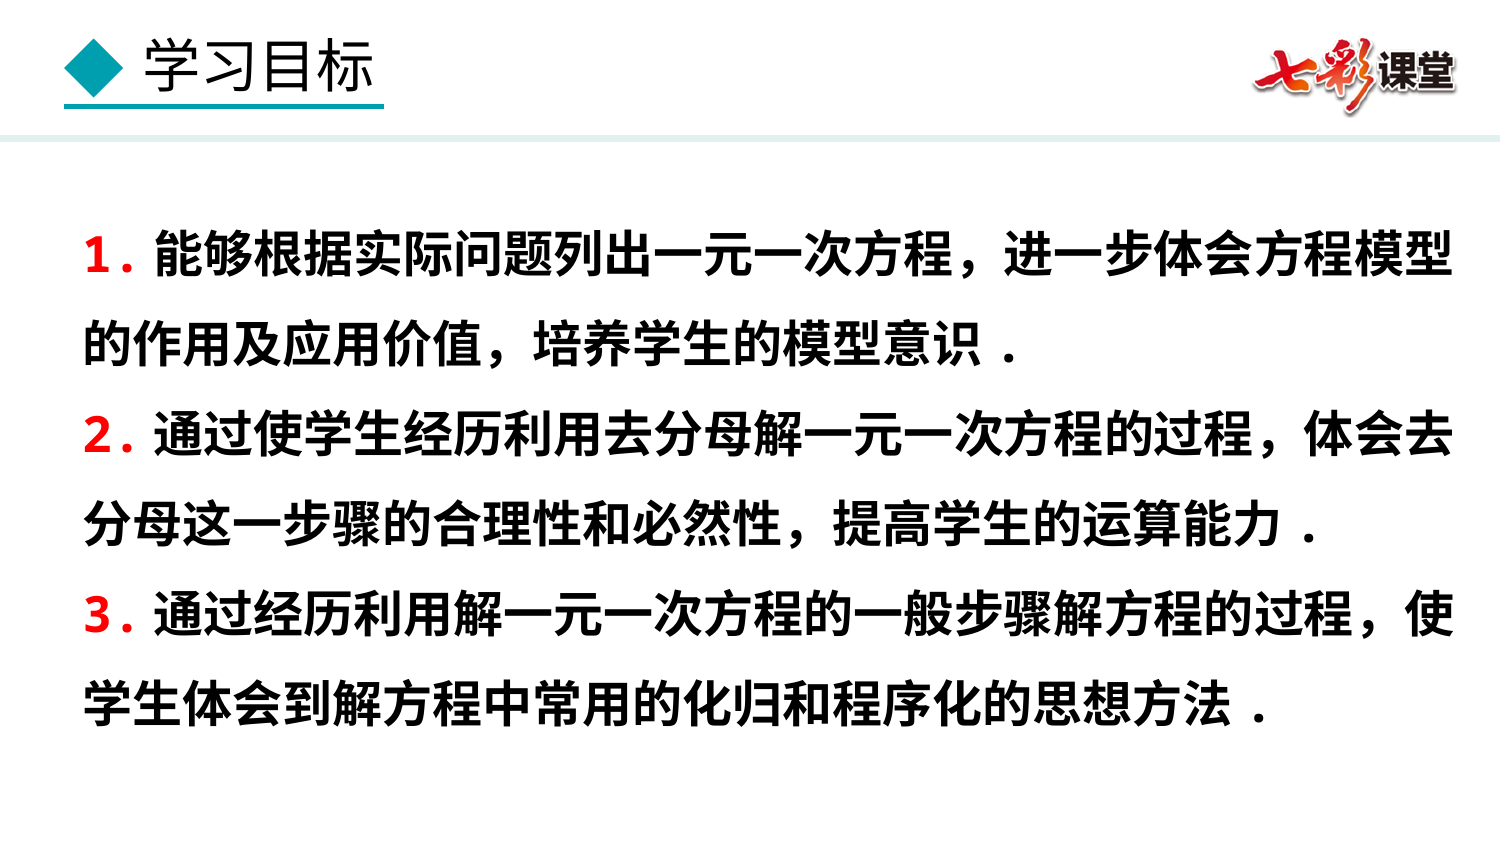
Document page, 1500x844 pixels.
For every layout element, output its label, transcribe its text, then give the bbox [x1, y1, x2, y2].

text_box 1.能够根据实际问题列出一元一次方程，进一步体会方程模型的作用及应用价值，培养学生的模型意识. 2.通过使学生经历利用去分母解一元一次方程的过程，体会去分母这一步骤的合理性和必然性，提高学生的运算能力. 3.通过经历利用解一元一次方程的一般步骤解方程的过程，使学生体会到解方程中常用的化归和程序化的思想方法. [67, 185, 1500, 741]
picture [1249, 32, 1461, 118]
